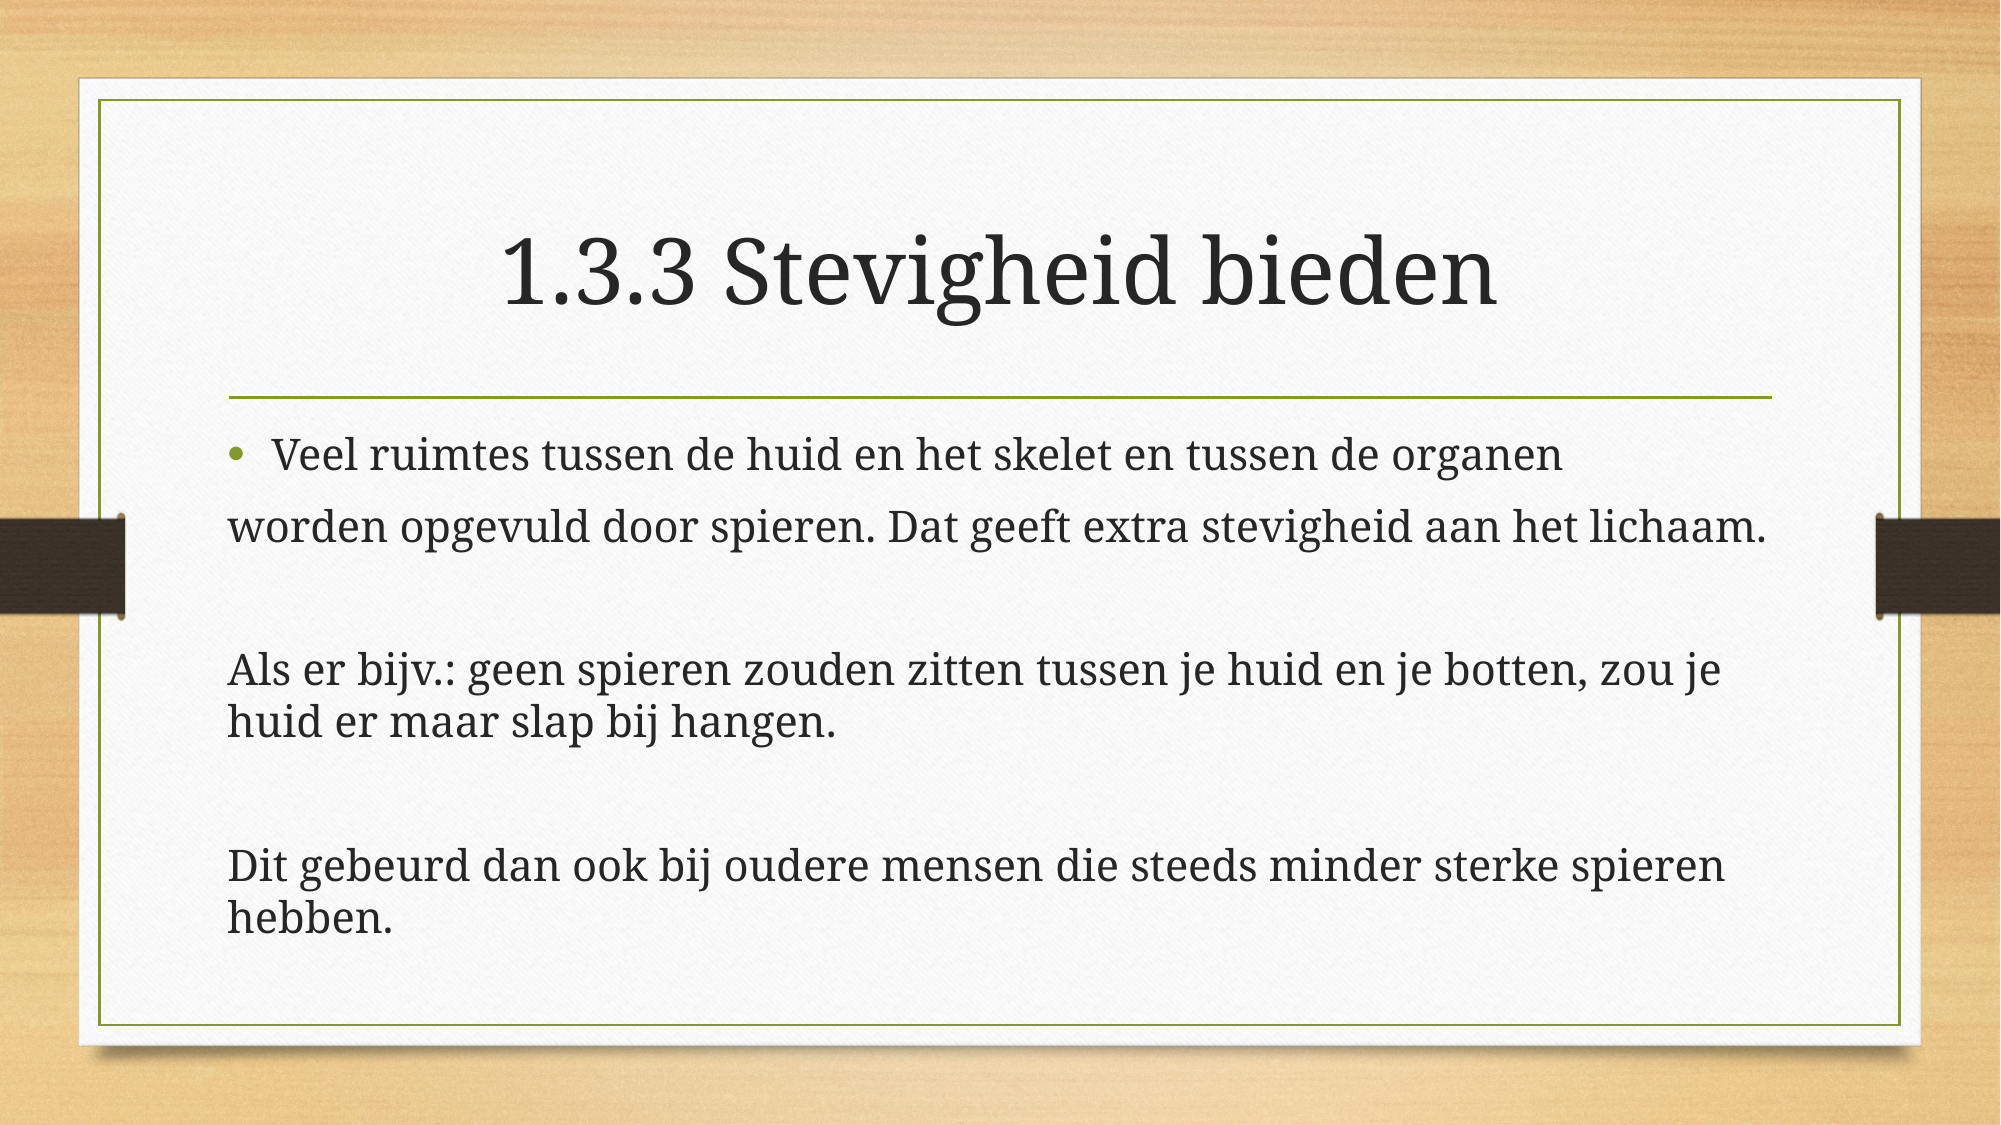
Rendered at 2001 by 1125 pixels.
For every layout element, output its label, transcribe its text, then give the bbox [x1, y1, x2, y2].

picture [0, 0, 2001, 1125]
title 1.3.3 Stevigheid bieden [212, 161, 1788, 375]
list Veel ruimtes tussen de huid en het skelet en tussen de organen worden opgevuld door spieren. Dat geeft extra stevigheid aan het lichaam. Als er bijv.: geen spieren zouden zitten tussen je huid en je botten, zou je huid er maar slap bij hangen. Dit gebeurd dan ook bij oudere mensen die steeds minder sterke spieren hebben. [212, 419, 1788, 964]
